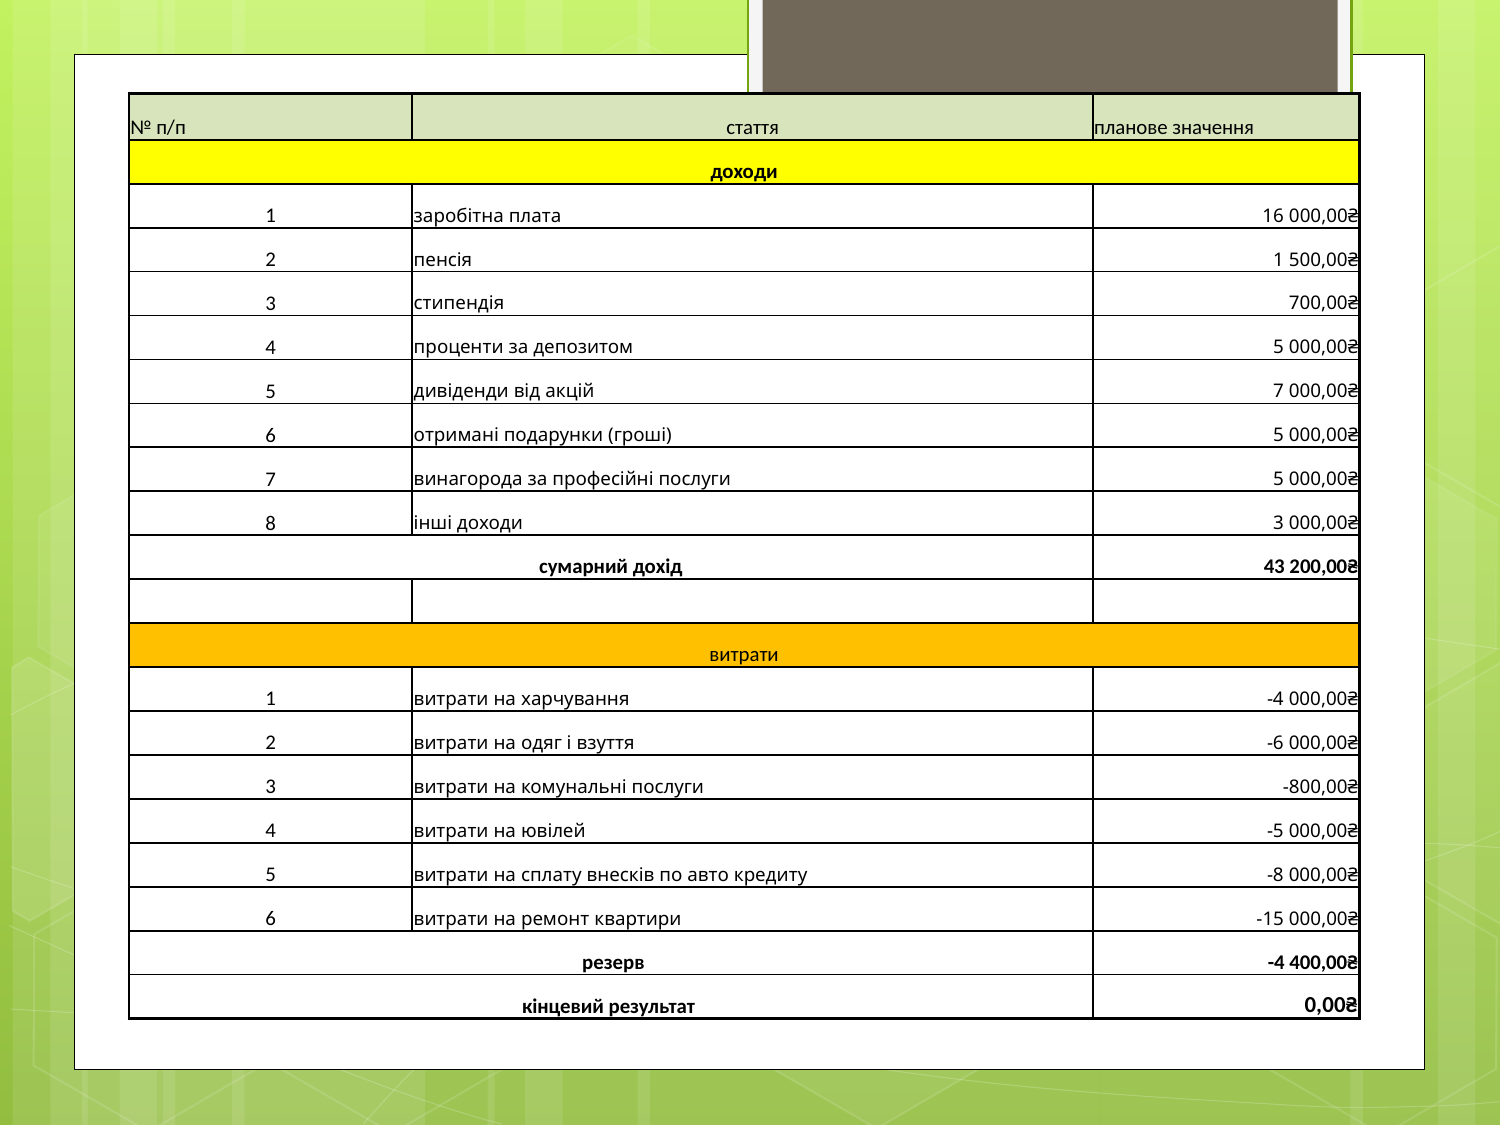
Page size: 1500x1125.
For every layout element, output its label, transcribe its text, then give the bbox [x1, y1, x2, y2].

table_cell кінцевий результат [130, 975, 1092, 1017]
table_cell витрати [130, 624, 1358, 666]
table_cell 6 [130, 404, 411, 446]
table_cell 4 [130, 316, 411, 359]
table_cell сумарний дохід [130, 536, 1092, 578]
table_cell 0,00₴ [1094, 975, 1358, 1017]
table_cell -4 000,00₴ [1094, 668, 1358, 710]
table_cell резерв [130, 932, 1092, 974]
table_cell 5 [130, 360, 411, 403]
table_cell -5 000,00₴ [1094, 800, 1358, 842]
table_cell 2 [130, 229, 411, 271]
table_cell -8 000,00₴ [1094, 844, 1358, 886]
table_cell 1 [130, 185, 411, 227]
table_header планове значення [1094, 95, 1358, 139]
table_cell -4 400,00₴ [1094, 932, 1358, 974]
table_cell витрати на комунальні послуги [413, 756, 1092, 798]
table_cell заробітна плата [413, 185, 1092, 227]
table_cell проценти за депозитом [413, 316, 1092, 359]
table_cell дивіденди від акцій [413, 360, 1092, 403]
table_cell [130, 580, 411, 622]
table_cell -6 000,00₴ [1094, 712, 1358, 754]
table_cell 43 200,00₴ [1094, 536, 1358, 578]
table_cell 5 000,00₴ [1094, 448, 1358, 490]
table_cell 5 [130, 844, 411, 886]
table_cell 3 [130, 272, 411, 315]
table_cell витрати на ювілей [413, 800, 1092, 842]
table_cell витрати на сплату внесків по авто кредиту [413, 844, 1092, 886]
table_cell 5 000,00₴ [1094, 404, 1358, 446]
table_cell 16 000,00₴ [1094, 185, 1358, 227]
table_cell 4 [130, 800, 411, 842]
table_cell пенсія [413, 229, 1092, 271]
table_cell 700,00₴ [1094, 272, 1358, 315]
table_cell витрати на харчування [413, 668, 1092, 710]
table_cell стипендія [413, 272, 1092, 315]
table_cell 1 [130, 668, 411, 710]
table_cell винагорода за професійні послуги [413, 448, 1092, 490]
table_cell 2 [130, 712, 411, 754]
table_cell -800,00₴ [1094, 756, 1358, 798]
table_header № п/п [130, 95, 411, 139]
table_cell 3 [130, 756, 411, 798]
table_cell 3 000,00₴ [1094, 492, 1358, 534]
table_cell витрати на ремонт квартири [413, 888, 1092, 930]
table_cell [1094, 580, 1358, 622]
table_cell 8 [130, 492, 411, 534]
table_cell 7 [130, 448, 411, 490]
table_cell отримані подарунки (гроші) [413, 404, 1092, 446]
table_cell 6 [130, 888, 411, 930]
table_cell 1 500,00₴ [1094, 229, 1358, 271]
table_header стаття [413, 95, 1092, 139]
table_cell 7 000,00₴ [1094, 360, 1358, 403]
table_cell витрати на одяг і взуття [413, 712, 1092, 754]
table_cell [413, 580, 1092, 622]
table_cell 5 000,00₴ [1094, 316, 1358, 359]
table_cell доходи [130, 141, 1358, 183]
table_cell -15 000,00₴ [1094, 888, 1358, 930]
table_cell інші доходи [413, 492, 1092, 534]
